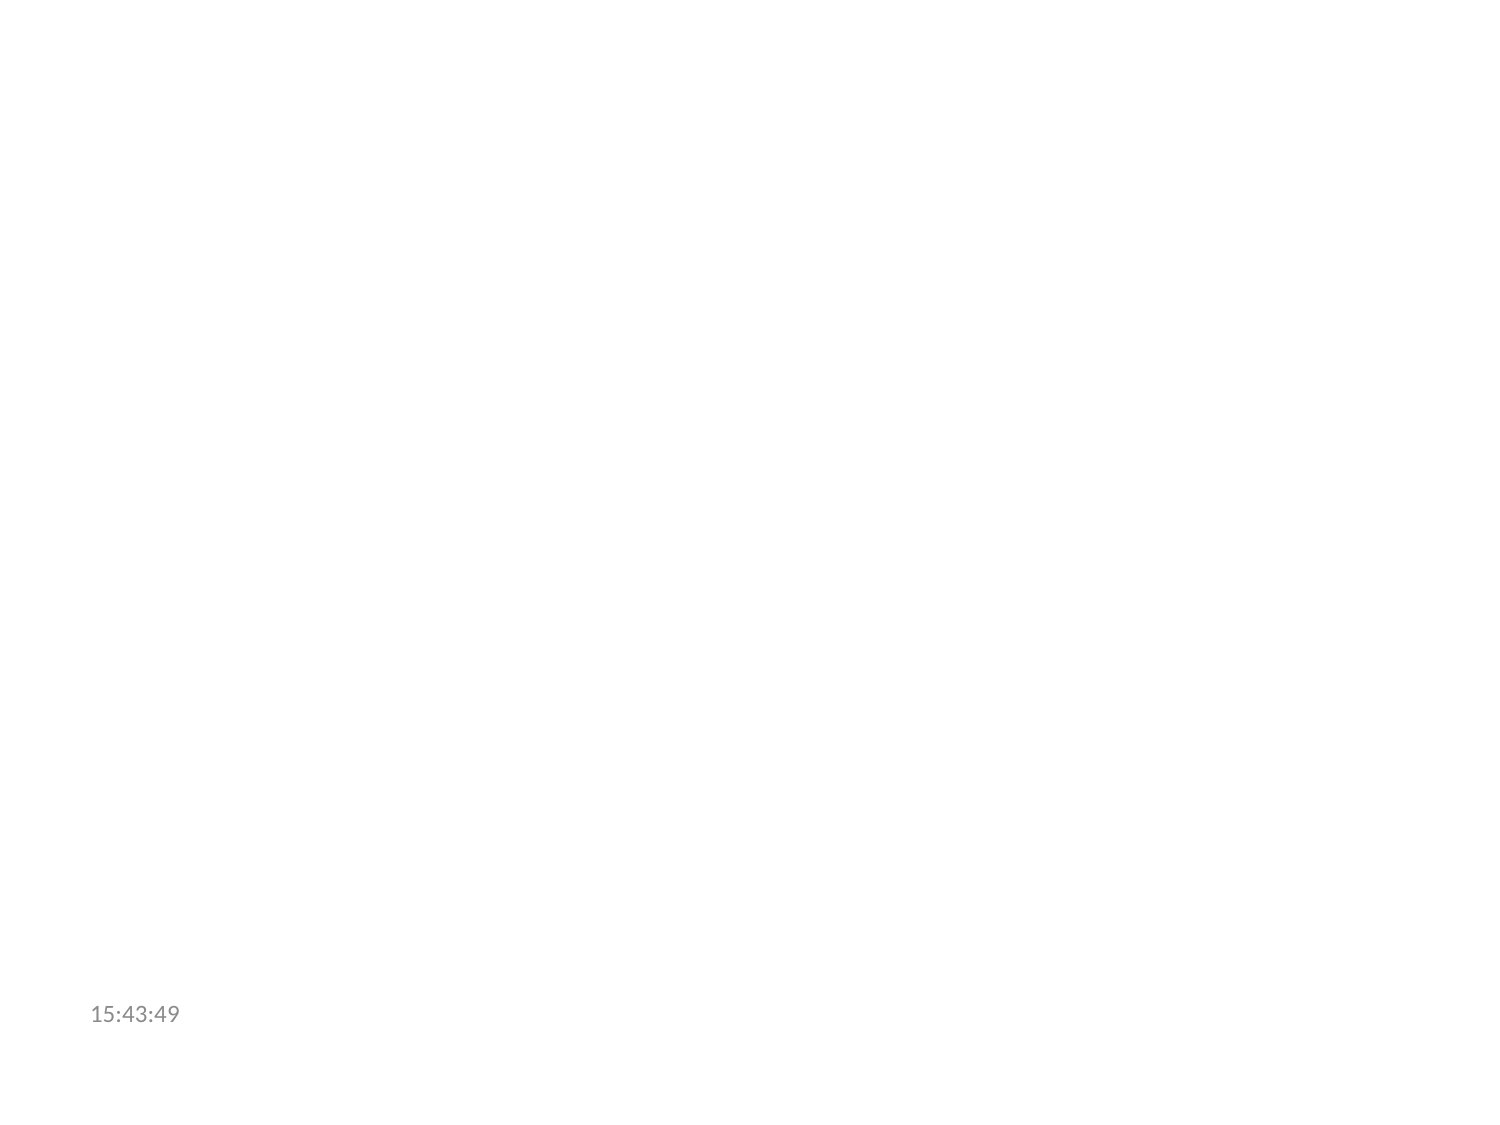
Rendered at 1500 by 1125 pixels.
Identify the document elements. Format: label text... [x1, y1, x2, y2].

text_box 15:35:09 [75, 982, 425, 1043]
